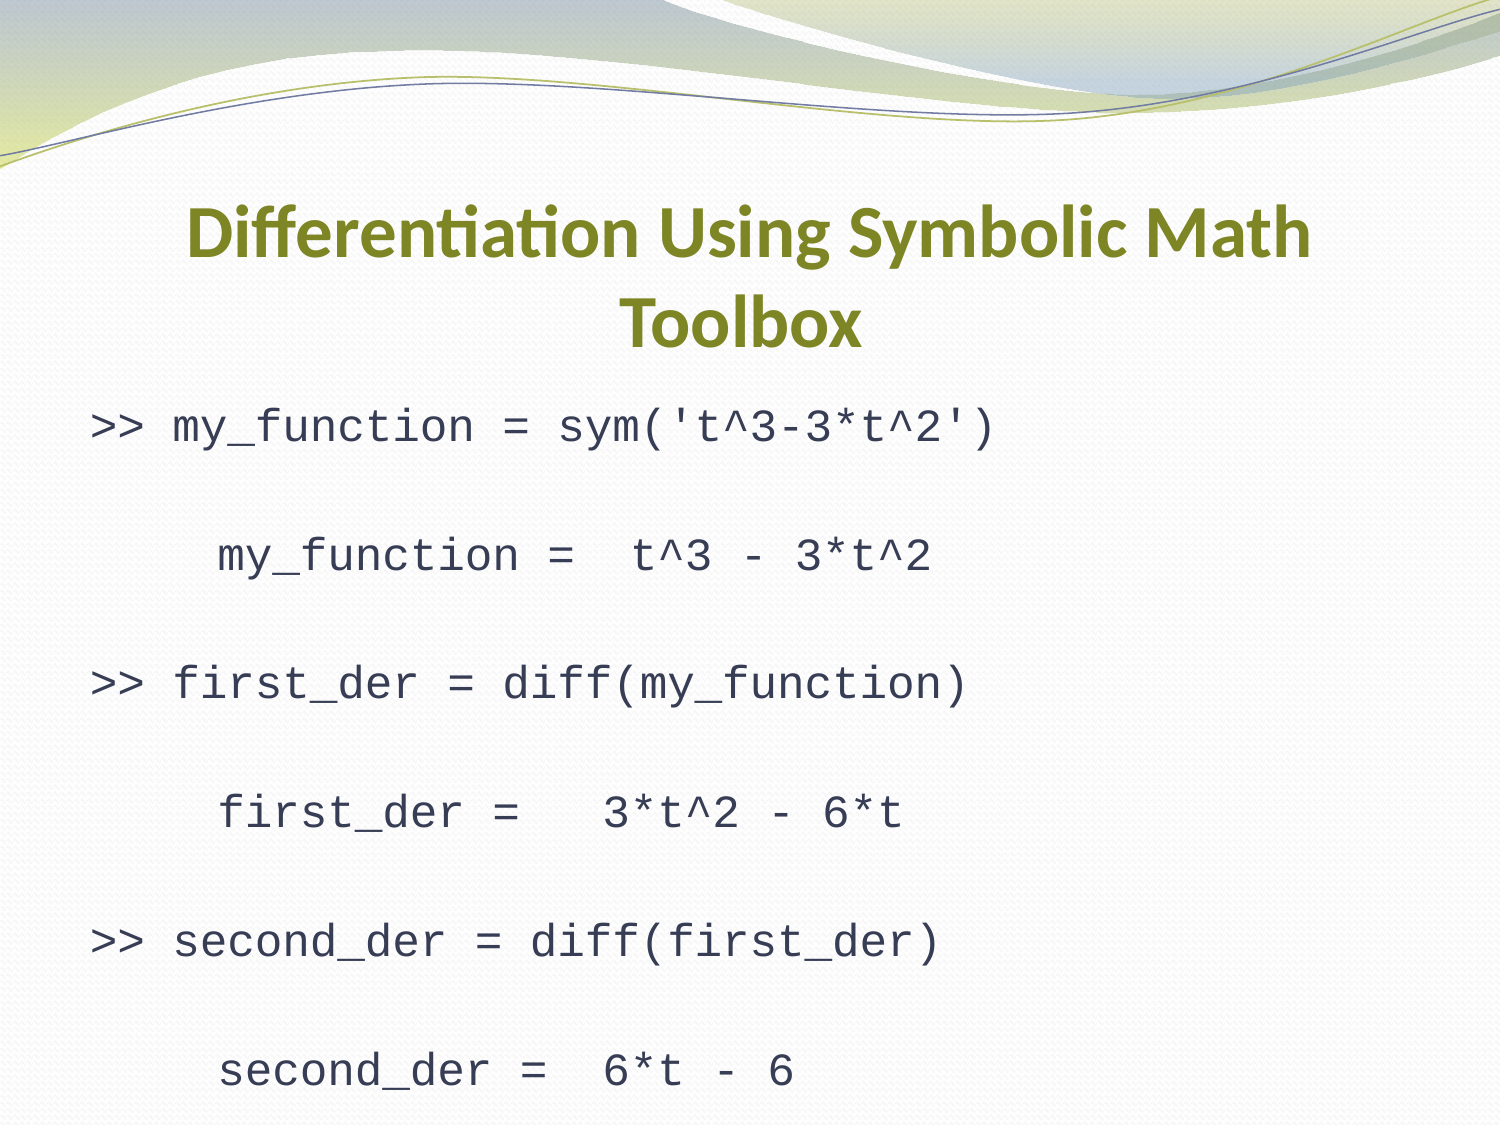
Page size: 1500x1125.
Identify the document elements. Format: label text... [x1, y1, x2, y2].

list >> my_function = sym('t^3-3*t^2') my_function = t^3 - 3*t^2 >> first_der = diff(my_function) first_der = 3*t^2 - 6*t >> second_der = diff(first_der) second_der = 6*t - 6 [75, 387, 1425, 1108]
title Differentiation Using Symbolic Math Toolbox [75, 174, 1425, 363]
